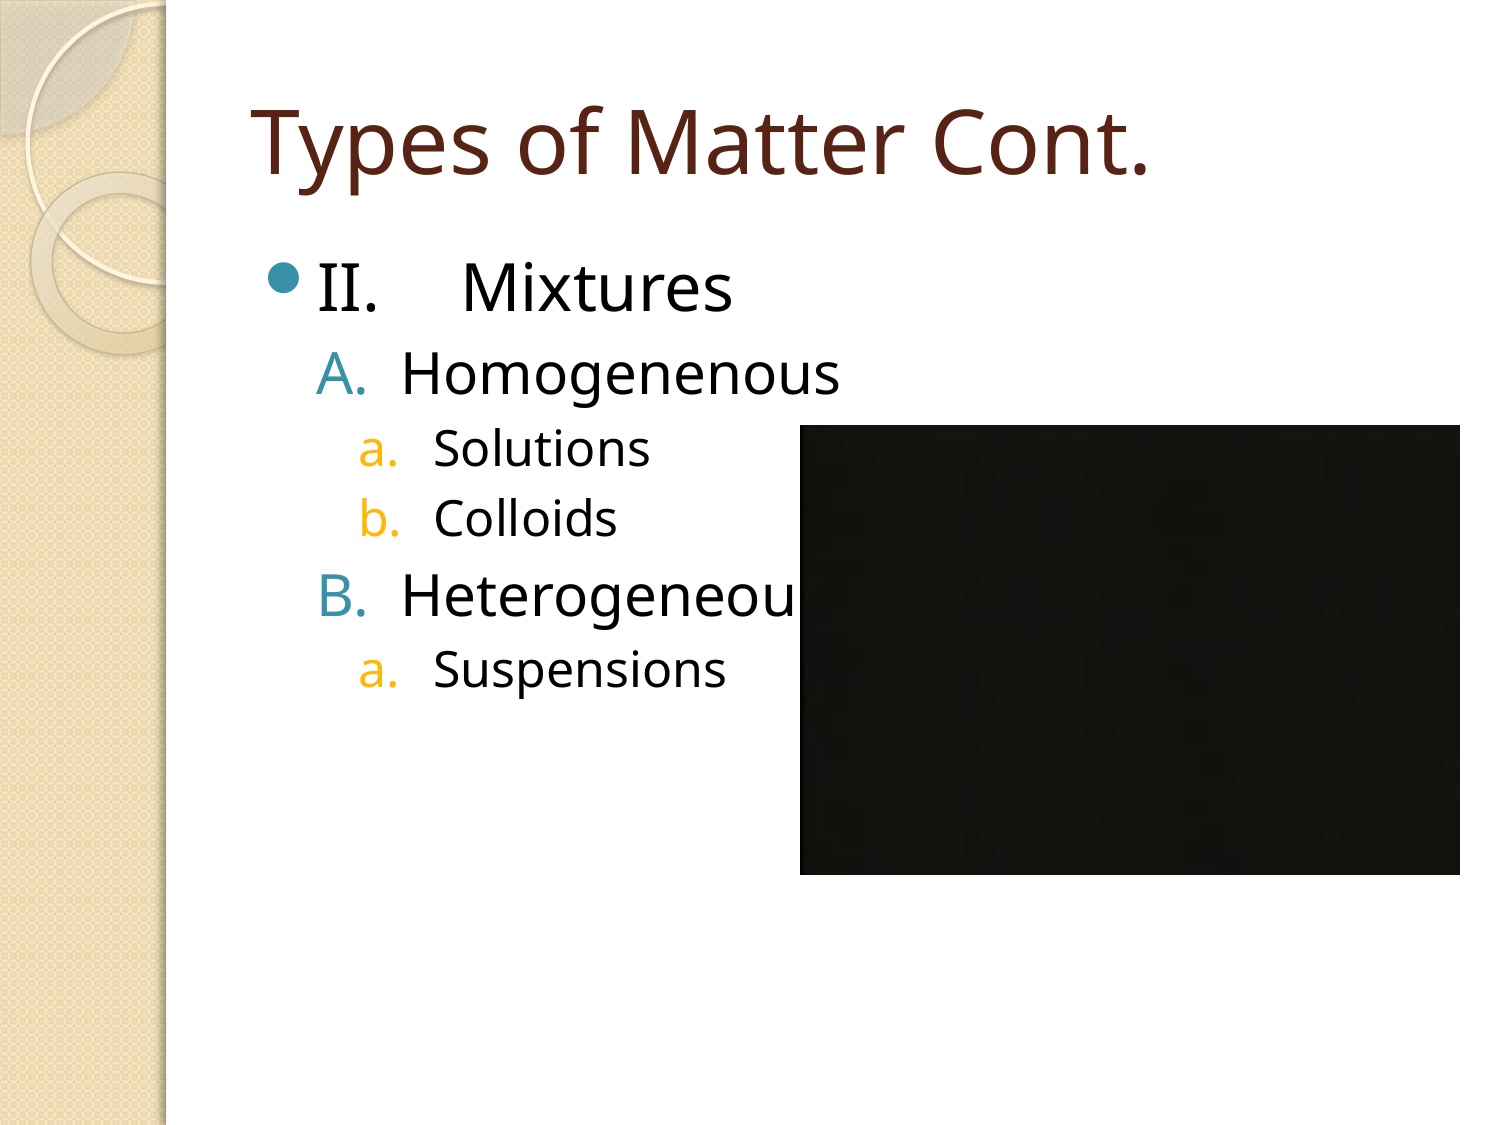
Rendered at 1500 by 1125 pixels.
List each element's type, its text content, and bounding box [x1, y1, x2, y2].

title Types of Matter Cont. [235, 45, 1466, 233]
list II. Mixtures Homogenenous Solutions Colloids Heterogeneous Suspensions [235, 237, 1466, 1025]
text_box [799, 424, 1461, 876]
